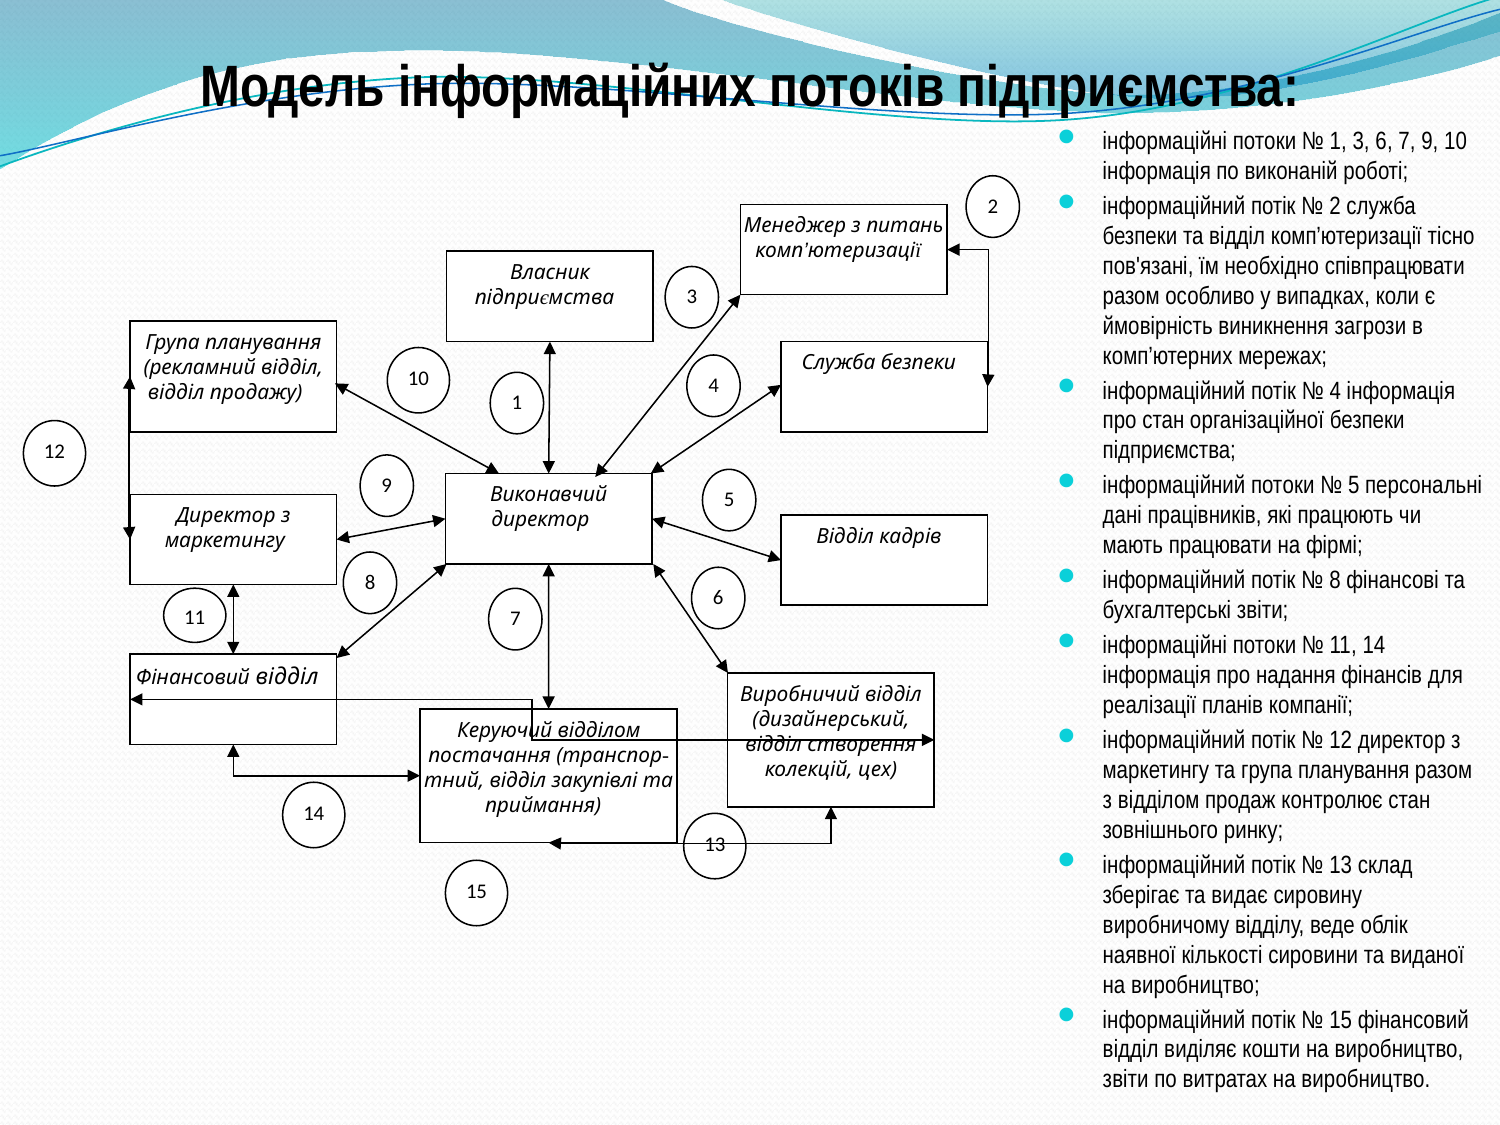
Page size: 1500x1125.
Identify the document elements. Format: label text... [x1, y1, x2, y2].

title Модель інформаційних потоків підприємства: [75, 1, 1425, 119]
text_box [23, 175, 1020, 926]
list інформаційні потоки № 1, 3, 6, 7, 9, 10 інформація по виконаній роботі; інформаційний потік № 2 служба безпеки та відділ комп’ютеризації тісно пов'язані, їм необхідно співпрацювати разом особливо у випадках, коли є ймовірність виникнення загрози в комп’ютерних мережах; інформаційний потік № 4 інформація про стан організаційної безпеки підприємства; інформаційний потоки № 5 персональні дані працівників, які працюють чи мають працювати на фірмі; інформаційний потік № 8 фінансові та бухгалтерські звіти; інформаційні потоки № 11, 14 інформація про надання фінансів для реалізації планів компанії; інформаційний потік № 12 директор з маркетингу та група планування разом з відділом продаж контролює стан зовнішнього ринку; інформаційний потік № 13 склад зберігає та видає сировину виробничому відділу, веде облік наявної кількості сировини та виданої на виробництво; інформаційний потік № 15 фінансовий відділ виділяє кошти на виробництво, звіти по витратах на виробництво. [1042, 117, 1500, 1102]
